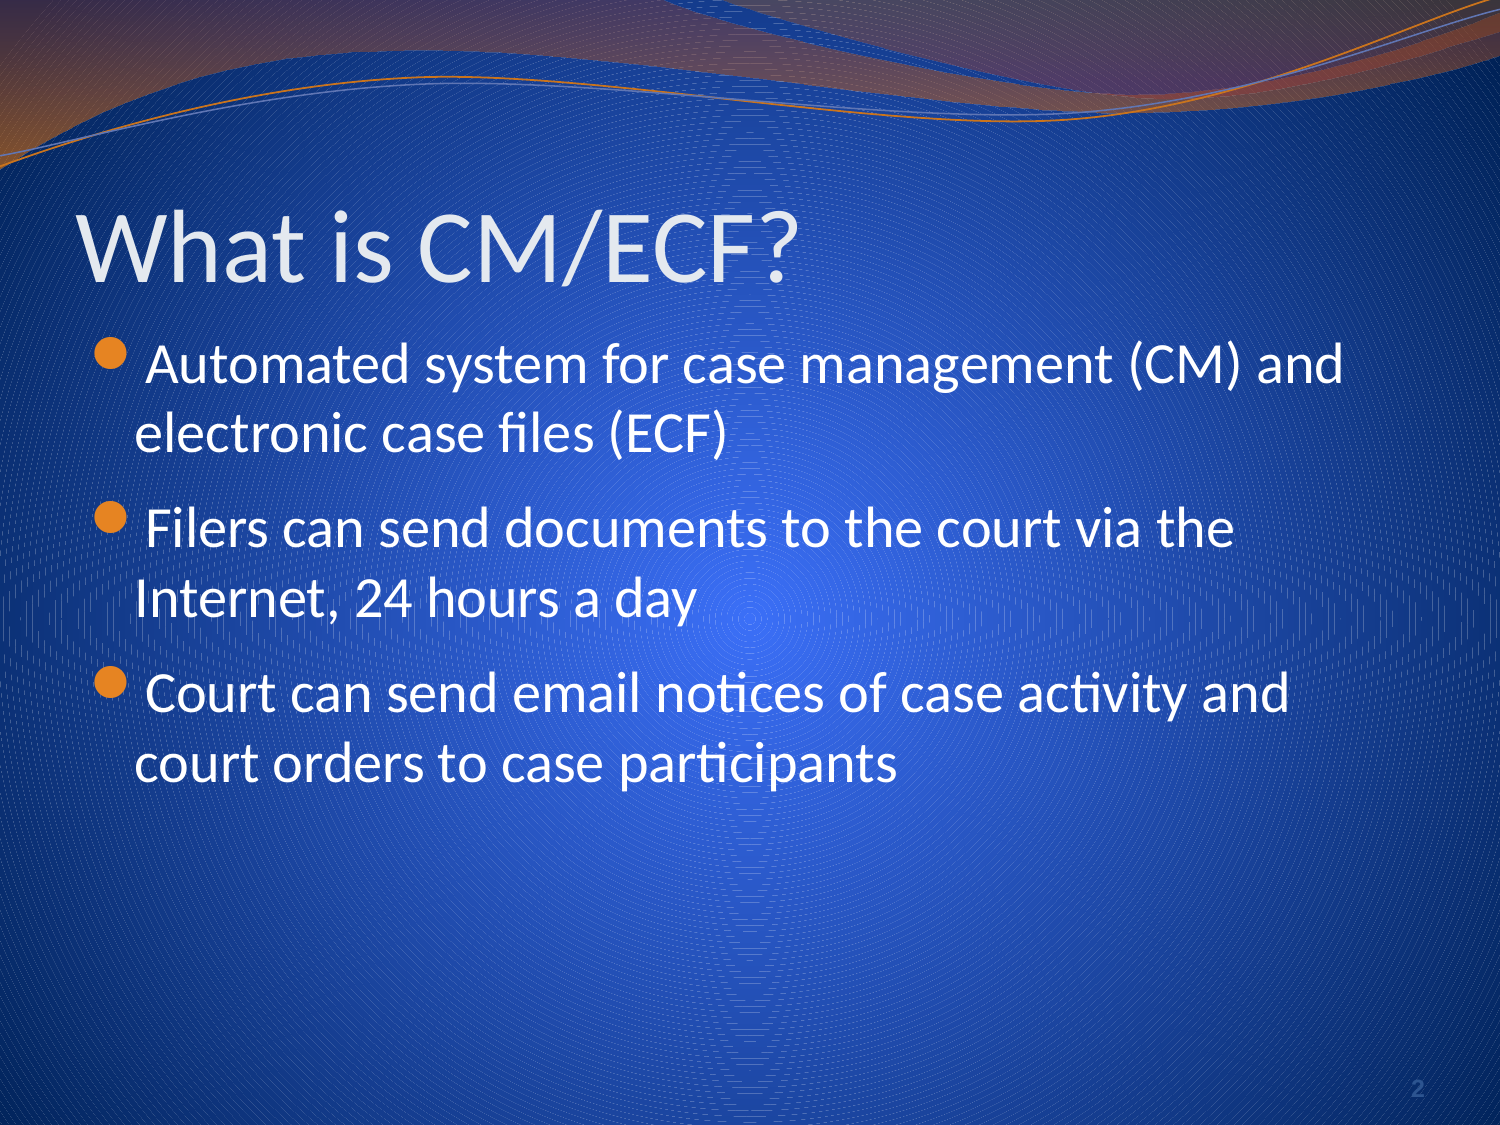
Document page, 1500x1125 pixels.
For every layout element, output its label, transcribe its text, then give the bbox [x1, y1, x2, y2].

list Automated system for case management (CM) and electronic case files (ECF) Filers can send documents to the court via the Internet, 24 hours a day Court can send email notices of case activity and court orders to case participants [75, 317, 1425, 1038]
slide_number 2 [1299, 1042, 1425, 1103]
title What is CM/ECF? [75, 115, 1425, 303]
